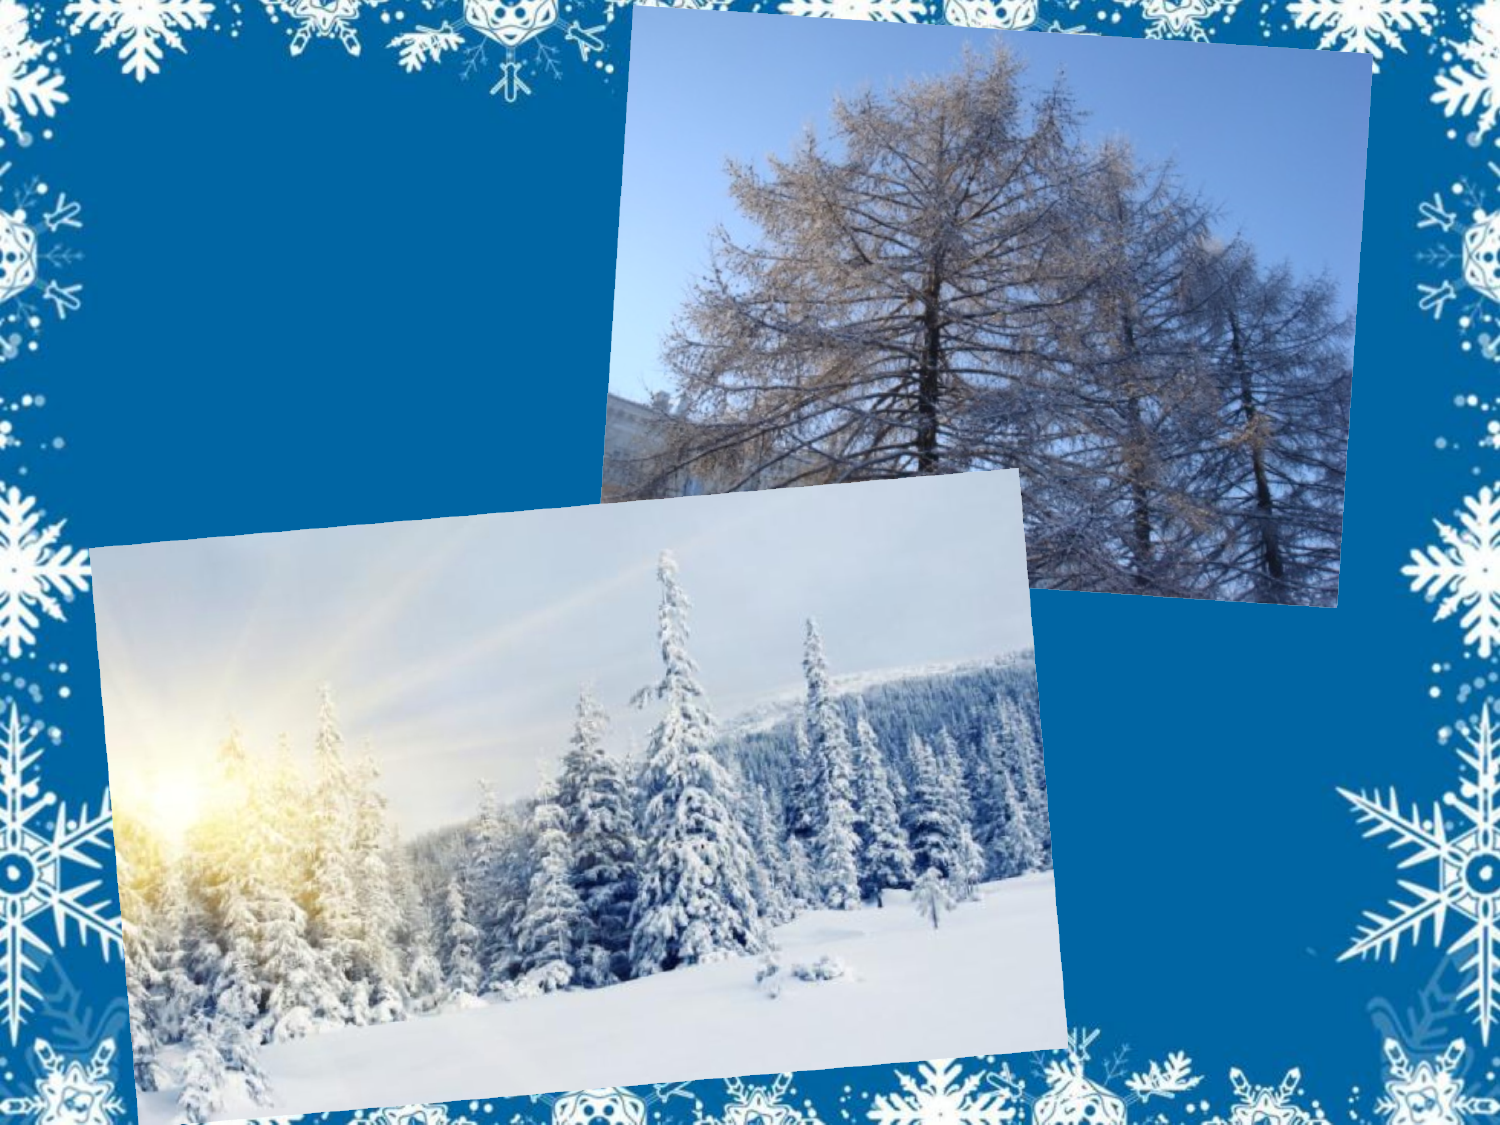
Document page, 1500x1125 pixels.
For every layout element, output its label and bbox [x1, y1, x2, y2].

picture [0, 0, 1500, 1125]
list [111, 506, 1044, 1090]
list [613, 27, 1356, 585]
